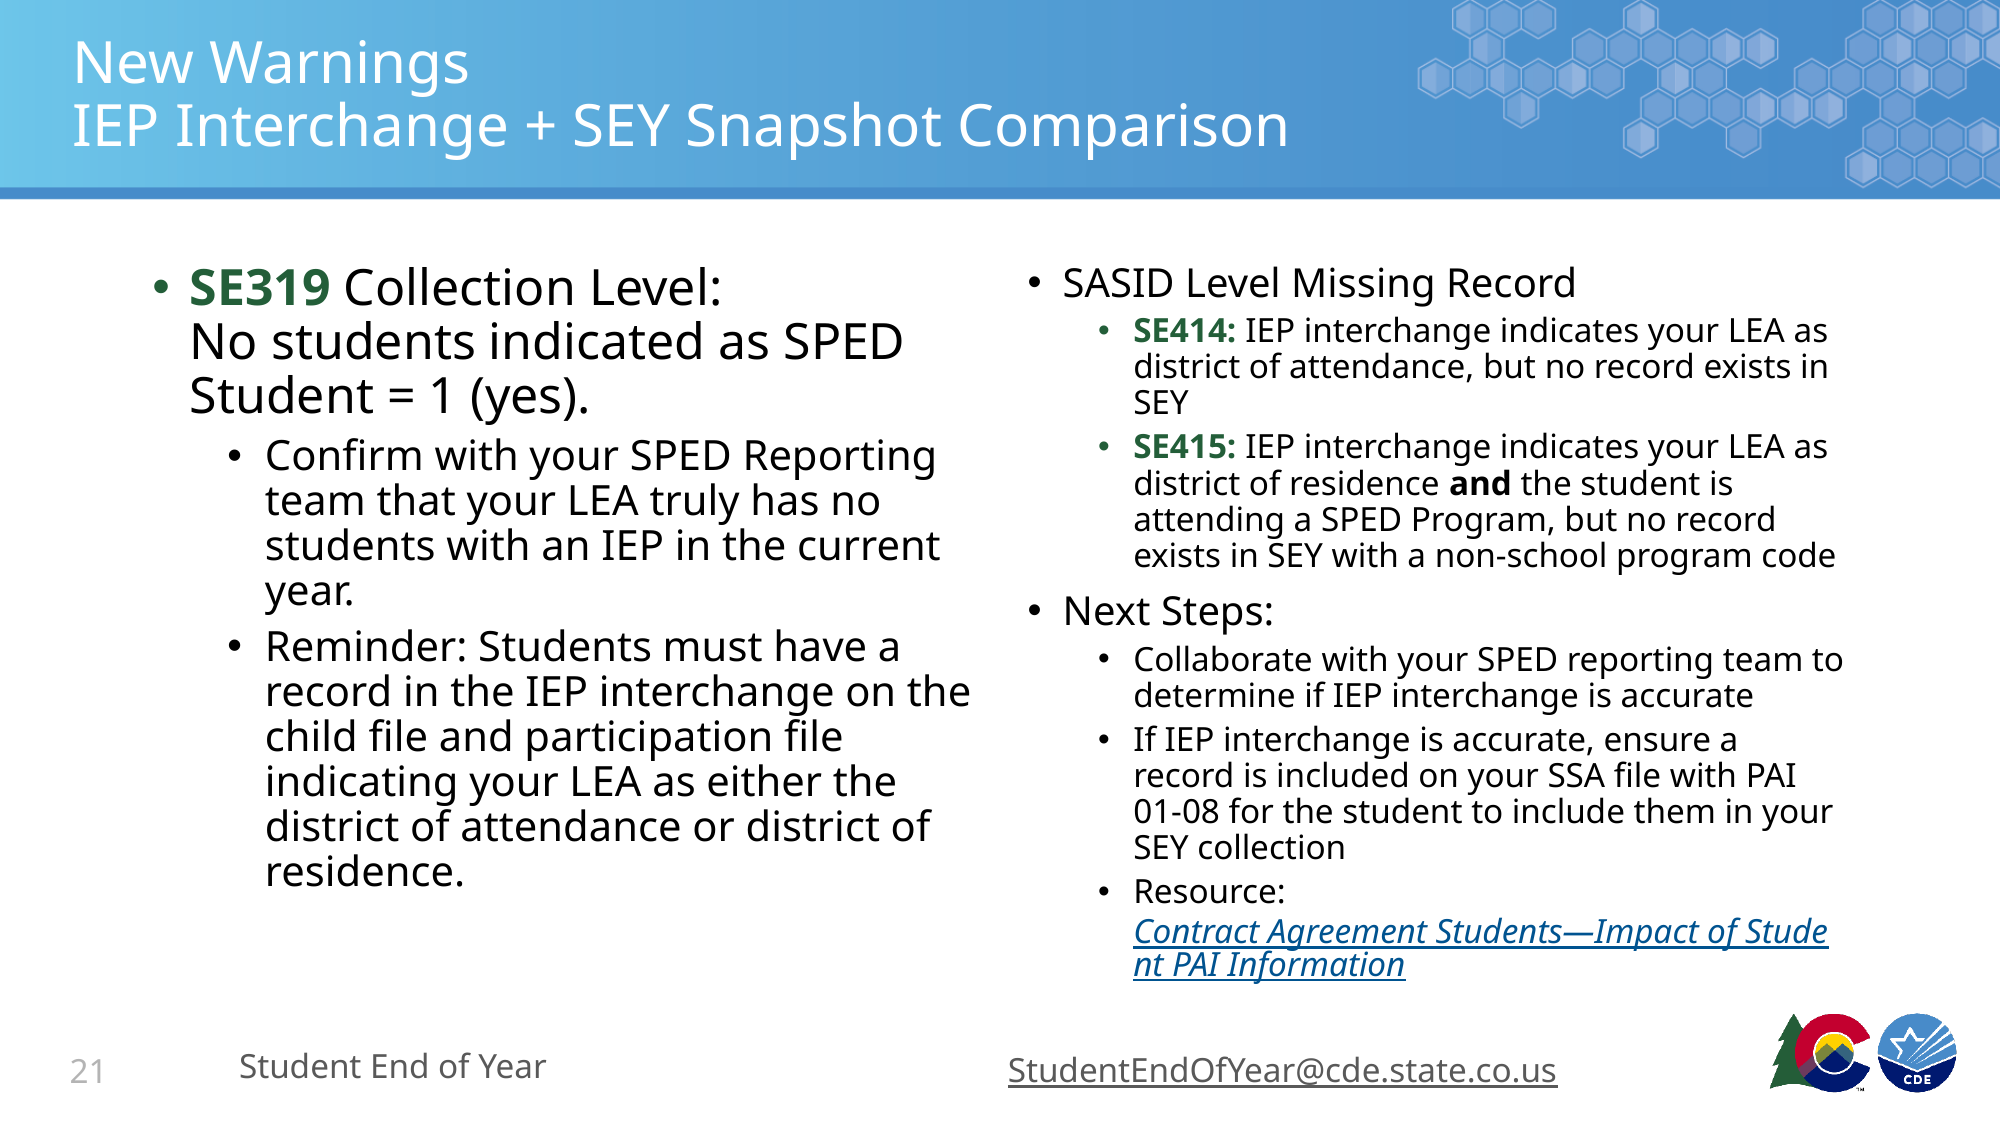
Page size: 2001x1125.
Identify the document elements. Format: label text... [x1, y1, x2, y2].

list Student End of Year [224, 1042, 960, 1103]
picture [1768, 1012, 1957, 1093]
title New Warnings IEP Interchange + SEY Snapshot Comparison [72, 33, 1396, 182]
list StudentEndOfYear@cde.state.co.us [992, 1042, 1714, 1103]
picture [0, 0, 2000, 200]
list SASID Level Missing Record SE414: IEP interchange indicates your LEA as district of attendance, but no record exists in SEY SE415: IEP interchange indicates your LEA as district of residence and the student is attending a SPED Program, but no record exists in SEY with a non-school program code Next Steps: Collaborate with your SPED reporting team to determine if IEP interchange is accurate If IEP interchange is accurate, ensure a record is included on your SSA file with PAI 01-08 for the student to include them in your SEY collection Resource: Contract Agreement Students—Impact of Student PAI Information [1012, 254, 1863, 969]
list SE319 Collection Level: No students indicated as SPED Student = 1 (yes). Confirm with your SPED Reporting team that your LEA truly has no students with an IEP in the current year. Reminder: Students must have a record in the IEP interchange on the child file and participation file indicating your LEA as either the district of attendance or district of residence. [137, 254, 988, 969]
slide_number 21 [54, 1042, 191, 1103]
